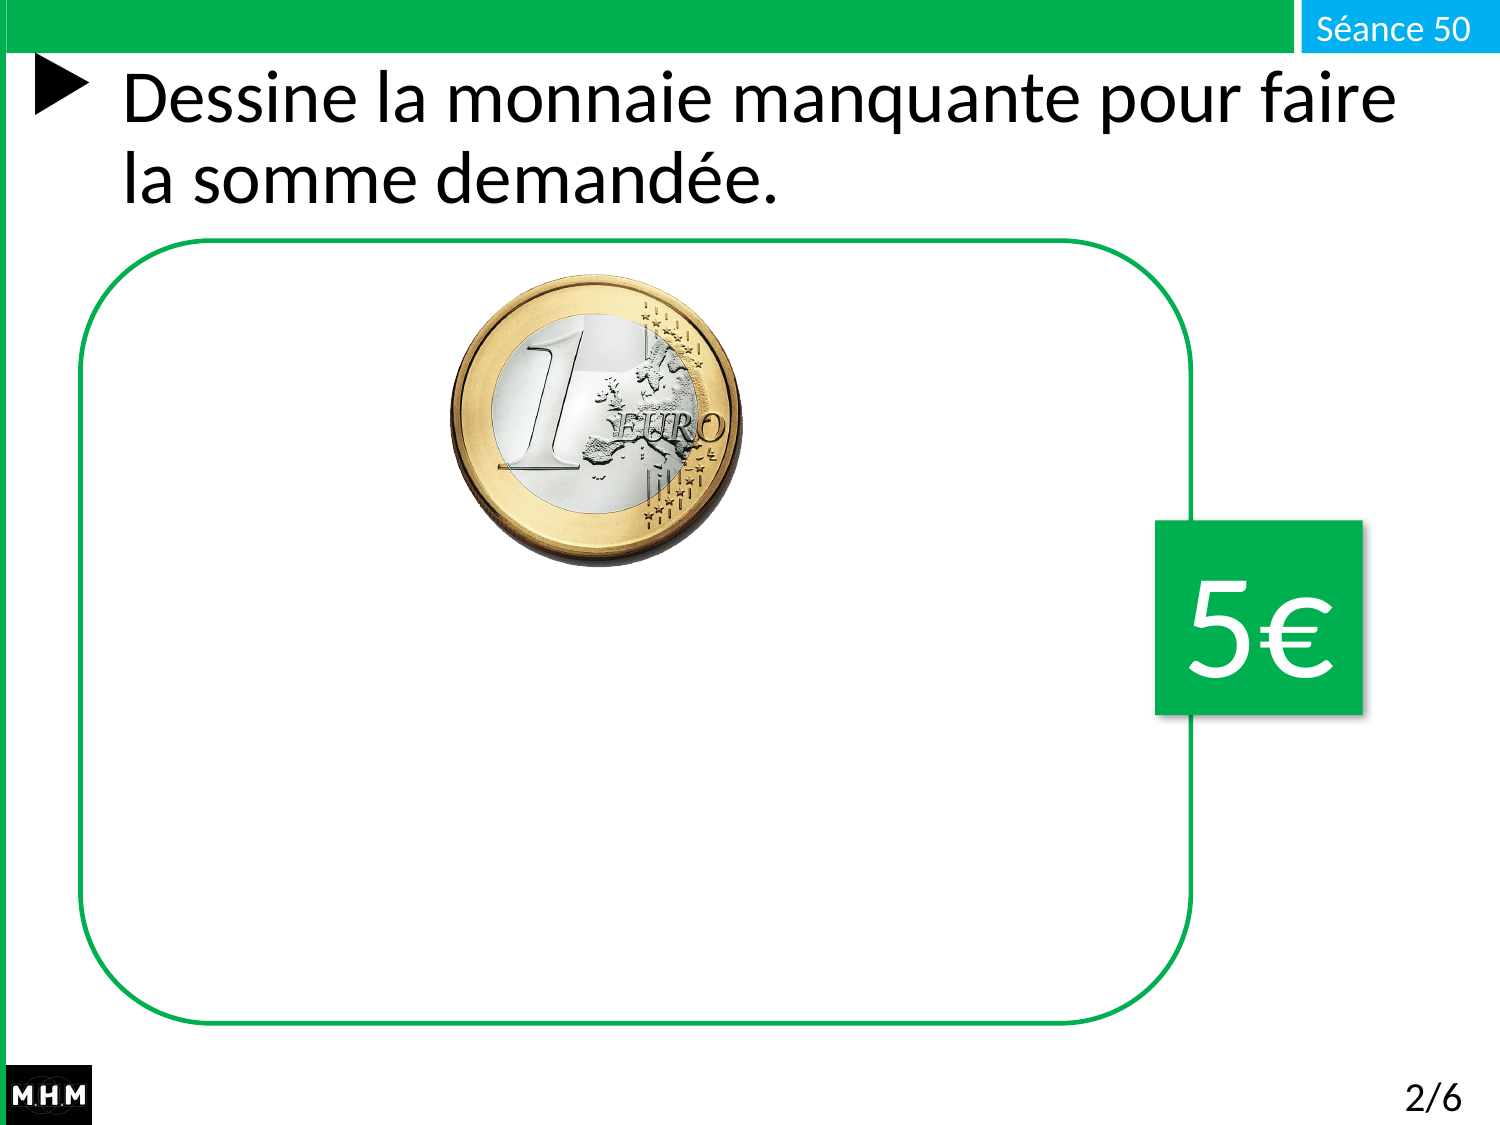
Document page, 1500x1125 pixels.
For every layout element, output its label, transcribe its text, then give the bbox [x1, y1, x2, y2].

text_box [79, 239, 1192, 1025]
title Dessine la monnaie manquante pour faire la somme demandée. [13, 58, 1453, 219]
text_box 2/6 [1389, 1068, 1500, 1125]
picture [449, 273, 745, 569]
picture [6, 1065, 92, 1125]
text_box 5€ [1155, 520, 1363, 716]
